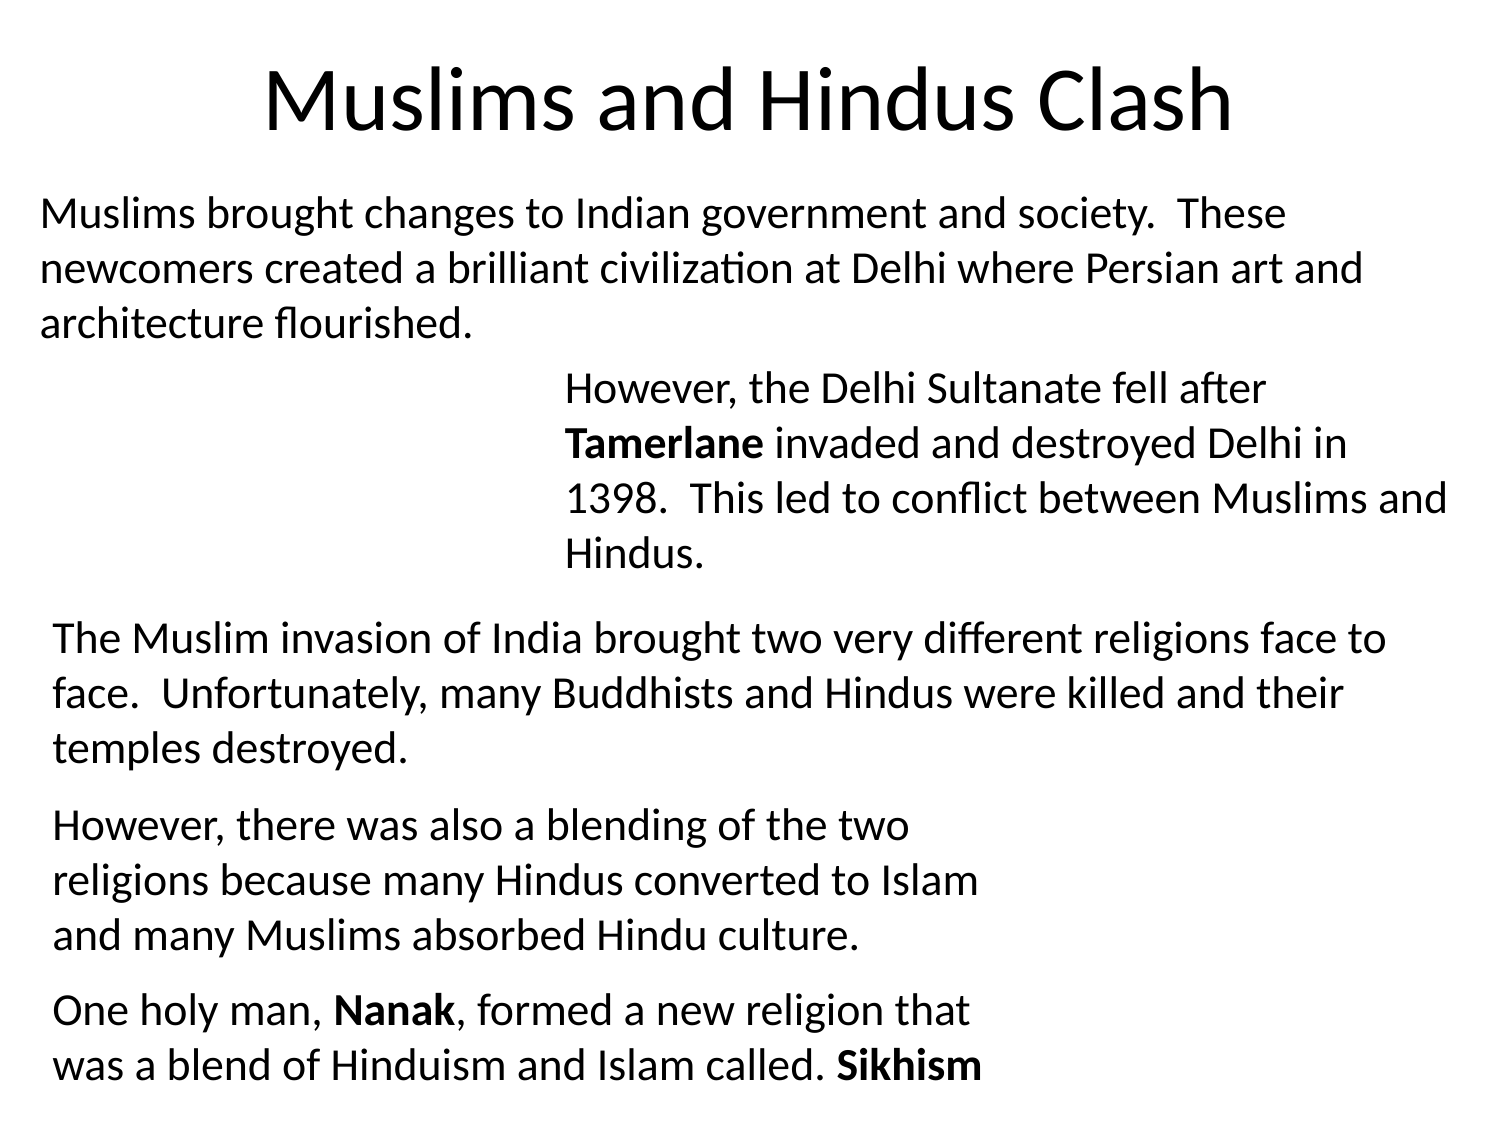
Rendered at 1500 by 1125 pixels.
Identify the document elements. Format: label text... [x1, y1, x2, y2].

text_box The Muslim invasion of India brought two very different religions face to face. Unfortunately, many Buddhists and Hindus were killed and their temples destroyed. [37, 600, 1463, 780]
text_box However, the Delhi Sultanate fell after Tamerlane invaded and destroyed Delhi in 1398. This led to conflict between Muslims and Hindus. [549, 349, 1475, 585]
text_box However, there was also a blending of the two religions because many Hindus converted to Islam and many Muslims absorbed Hindu culture. One holy man, Nanak, formed a new religion that was a blend of Hinduism and Islam called. Sikhism [37, 787, 1063, 1098]
title Muslims and Hindus Clash [75, 0, 1425, 174]
text_box Muslims brought changes to Indian government and society. These newcomers created a brilliant civilization at Delhi where Persian art and architecture flourished. [24, 174, 1463, 355]
